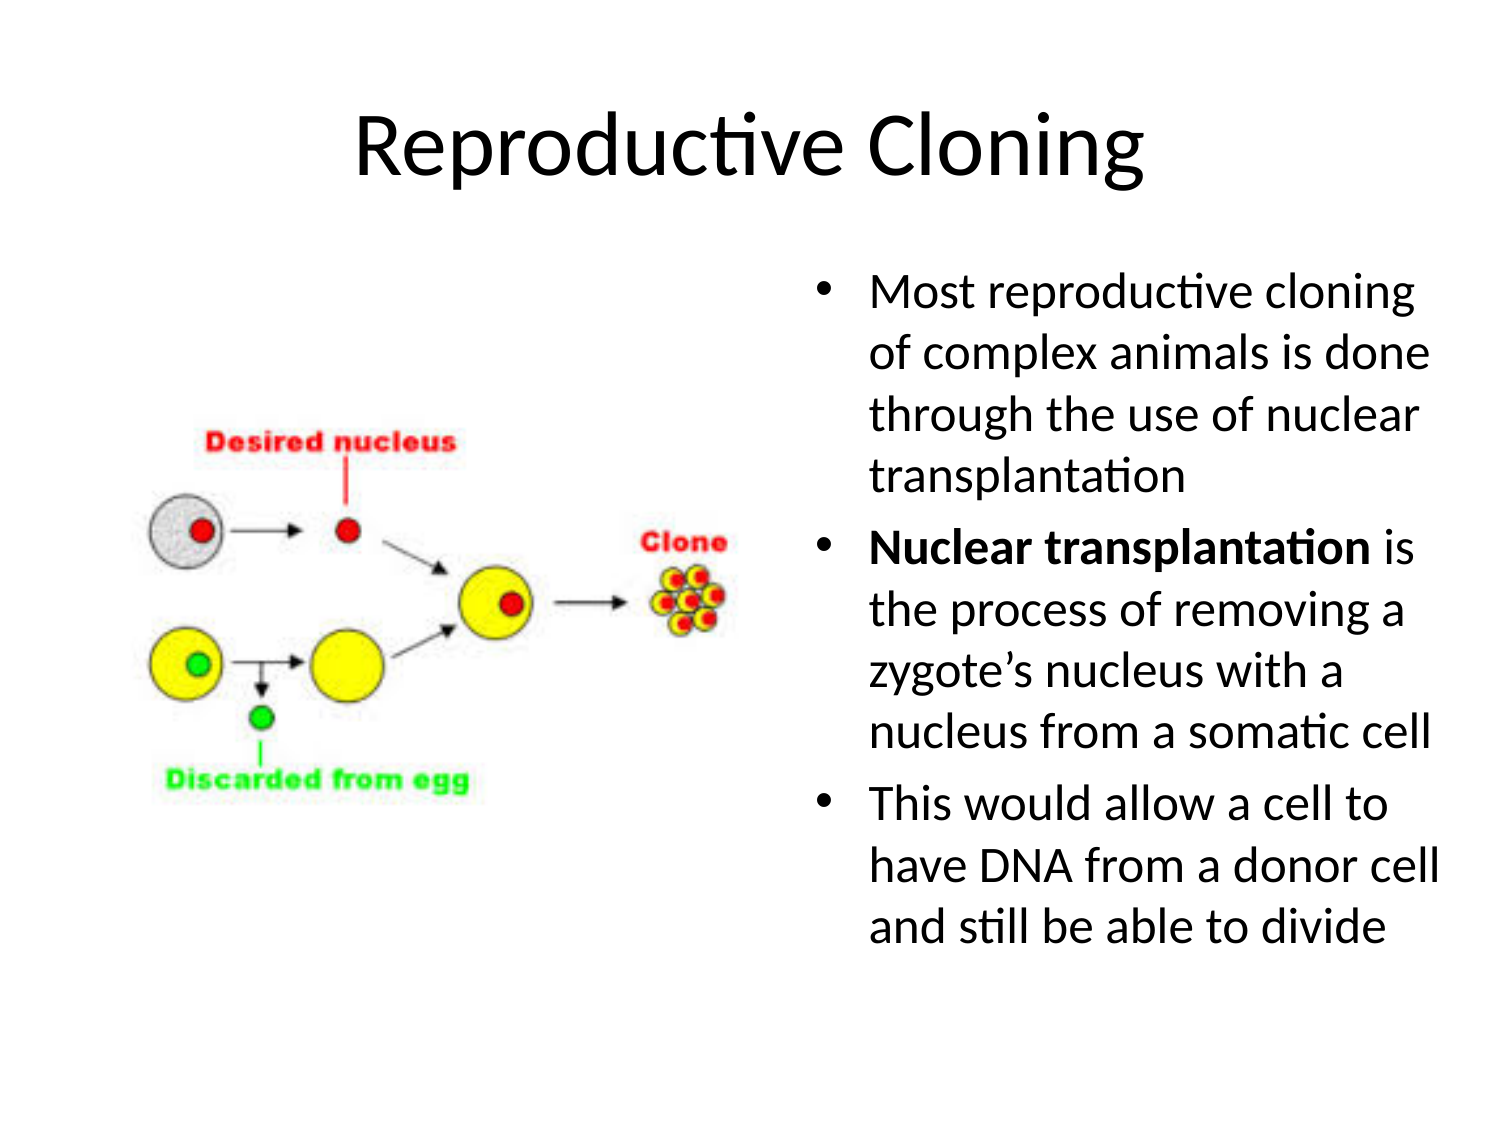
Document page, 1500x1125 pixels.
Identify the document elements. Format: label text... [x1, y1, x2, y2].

picture [110, 387, 749, 838]
list Most reproductive cloning of complex animals is done through the use of nuclear transplantation Nuclear transplantation is the process of removing a zygote’s nucleus with a nucleus from a somatic cell This would allow a cell to have DNA from a donor cell and still be able to divide [800, 249, 1463, 1088]
title Reproductive Cloning [75, 45, 1425, 233]
